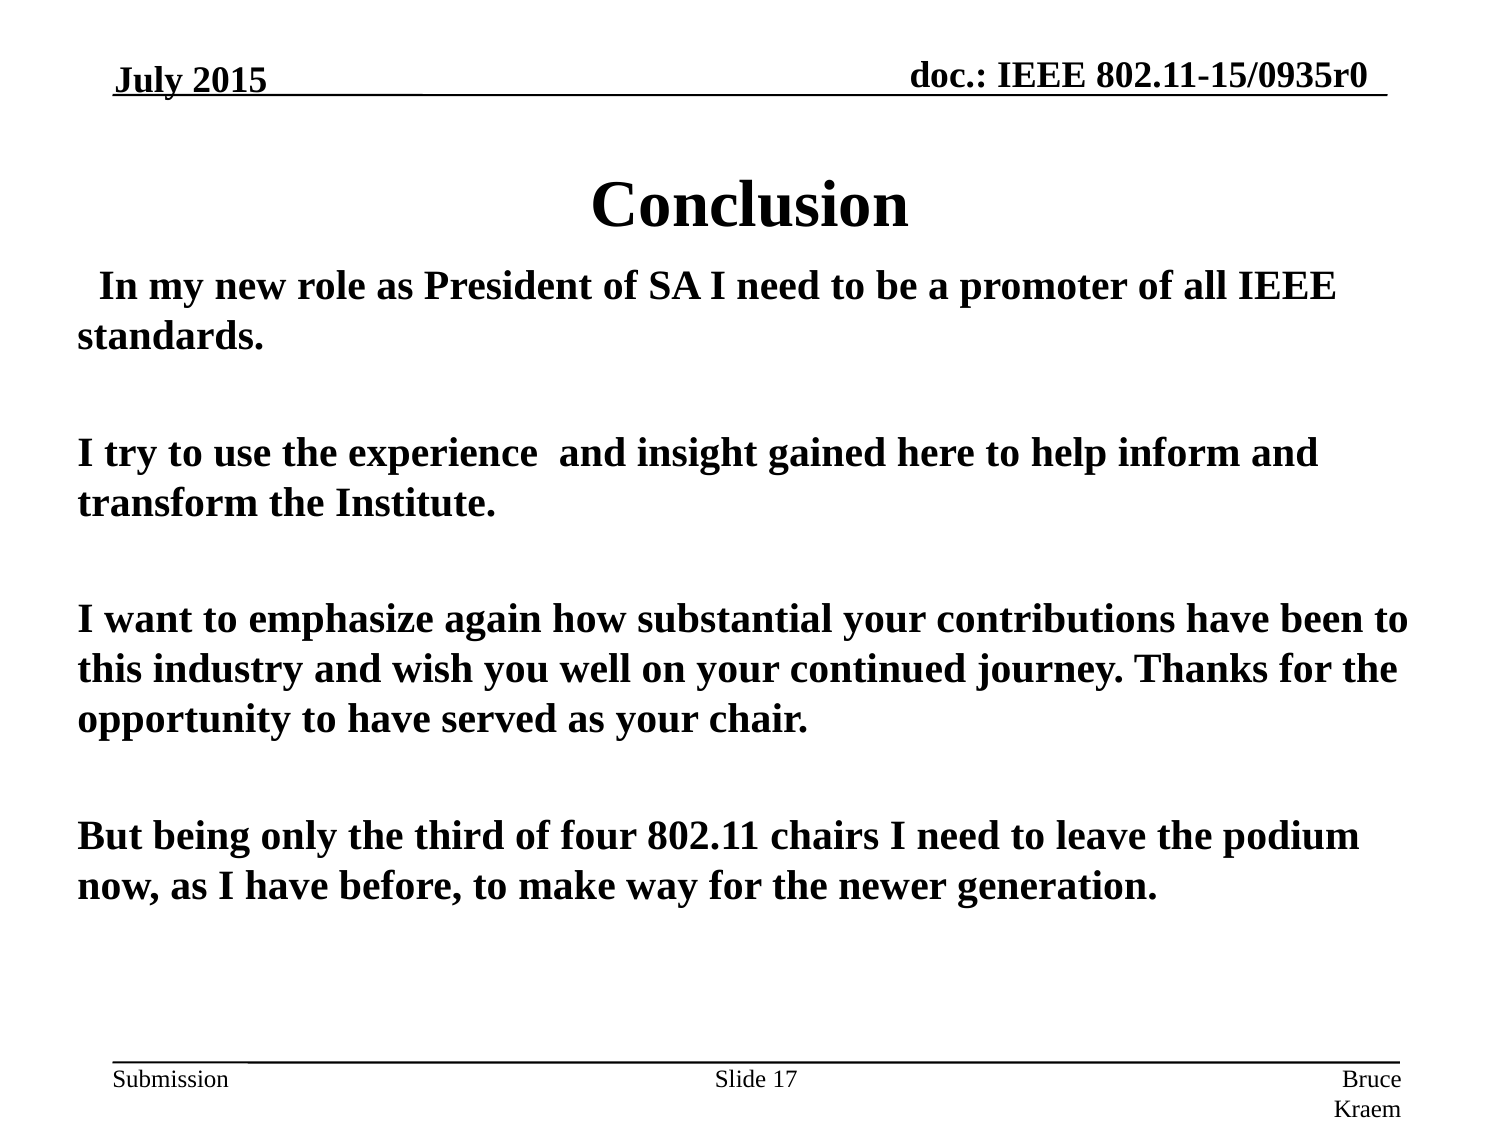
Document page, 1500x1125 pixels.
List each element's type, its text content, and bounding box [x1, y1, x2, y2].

title Conclusion [112, 112, 1388, 249]
list In my new role as President of SA I need to be a promoter of all IEEE standards. I try to use the experience and insight gained here to help inform and transform the Institute. I want to emphasize again how substantial your contributions have been to this industry and wish you well on your continued journey. Thanks for the opportunity to have served as your chair. But being only the third of four 802.11 chairs I need to leave the podium now, as I have before, to make way for the newer generation. [62, 249, 1463, 963]
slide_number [114, 54, 335, 100]
slide_number Slide 17 [712, 1062, 800, 1093]
footer Bruce Kraemer, Marvell [1325, 1062, 1402, 1093]
